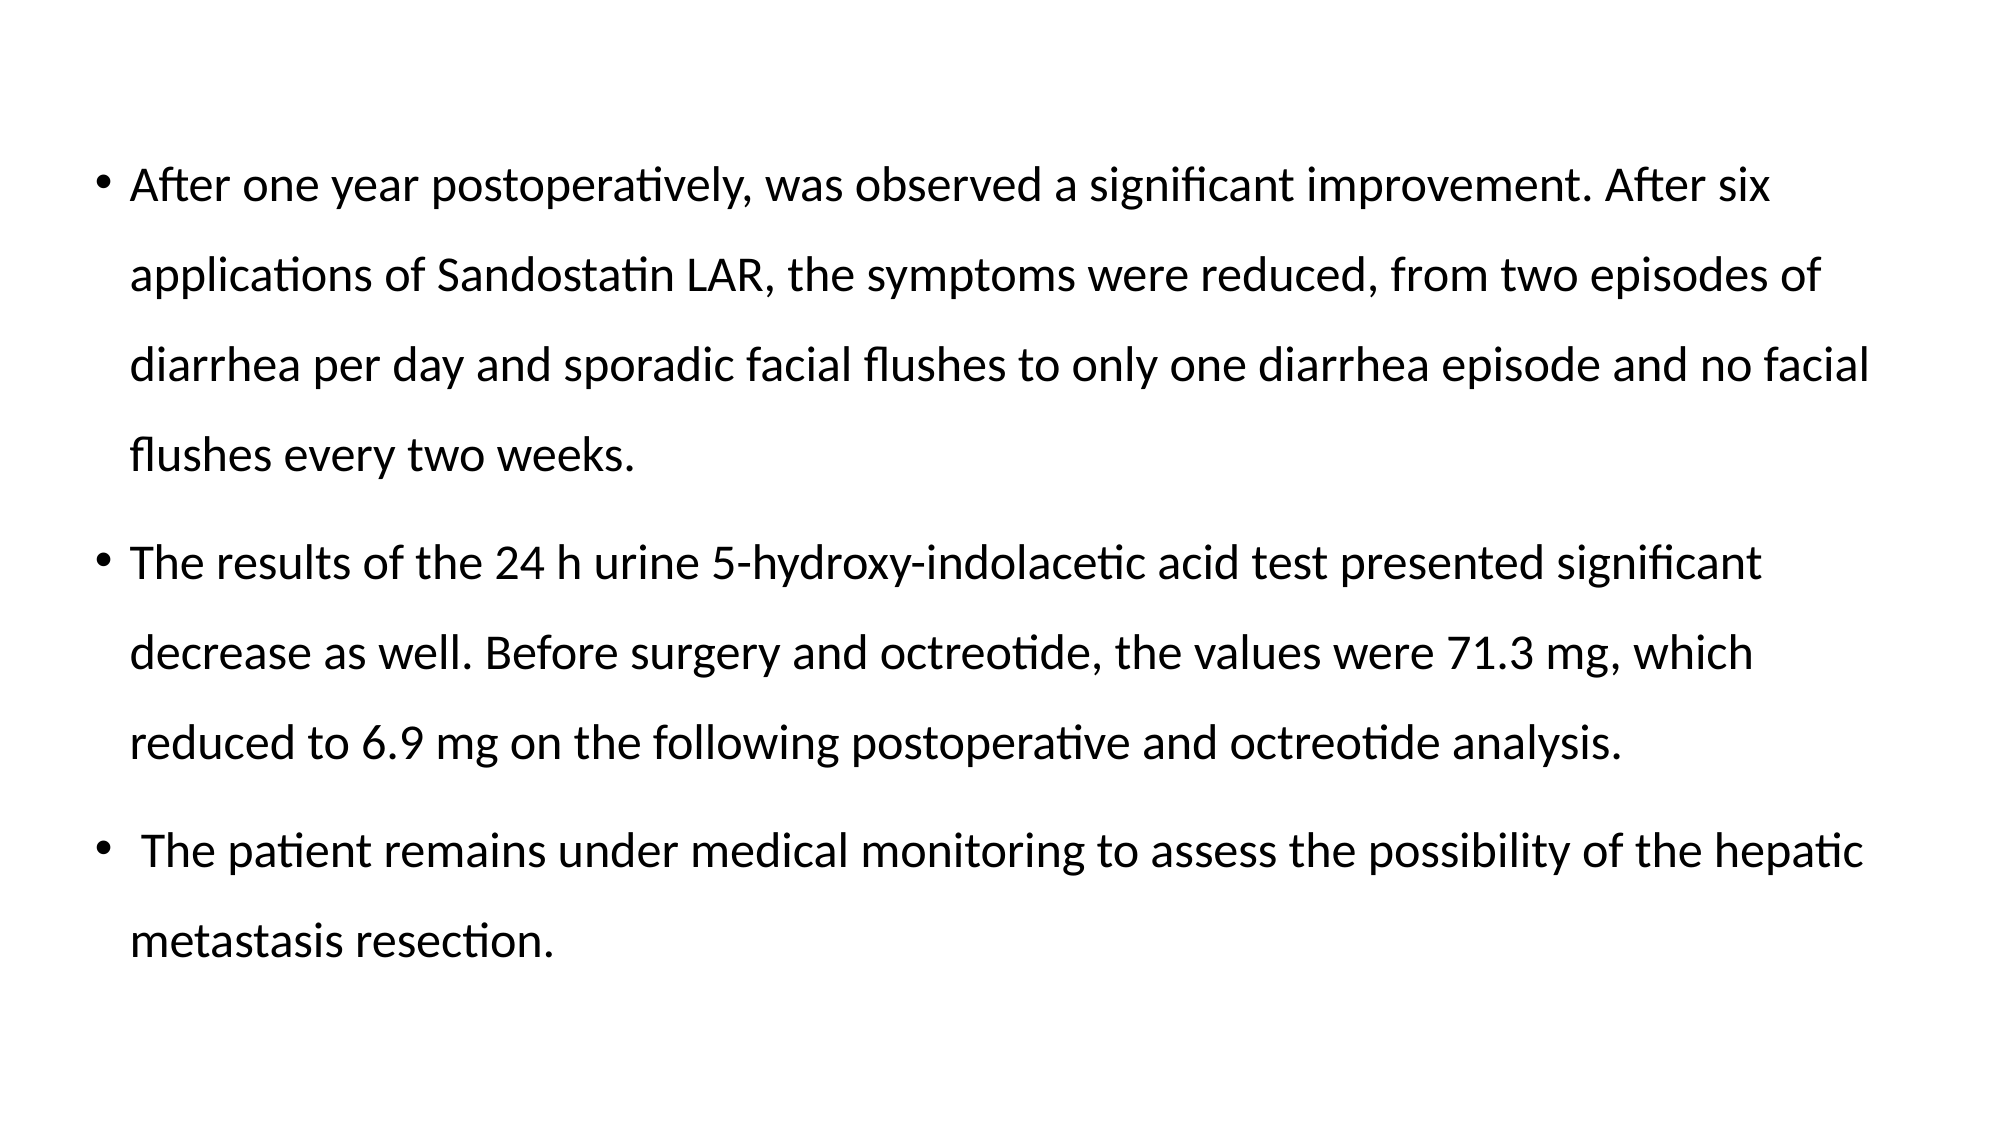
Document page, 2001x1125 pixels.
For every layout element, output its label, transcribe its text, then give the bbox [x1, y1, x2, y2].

list After one year postoperatively, was observed a significant improvement. After six applications of Sandostatin LAR, the symptoms were reduced, from two episodes of diarrhea per day and sporadic facial flushes to only one diarrhea episode and no facial flushes every two weeks. The results of the 24 h urine 5-hydroxy-indolacetic acid test presented significant decrease as well. Before surgery and octreotide, the values were 71.3 mg, which reduced to 6.9 mg on the following postoperative and octreotide analysis. The patient remains under medical monitoring to assess the possibility of the hepatic metastasis resection. [79, 113, 1929, 979]
